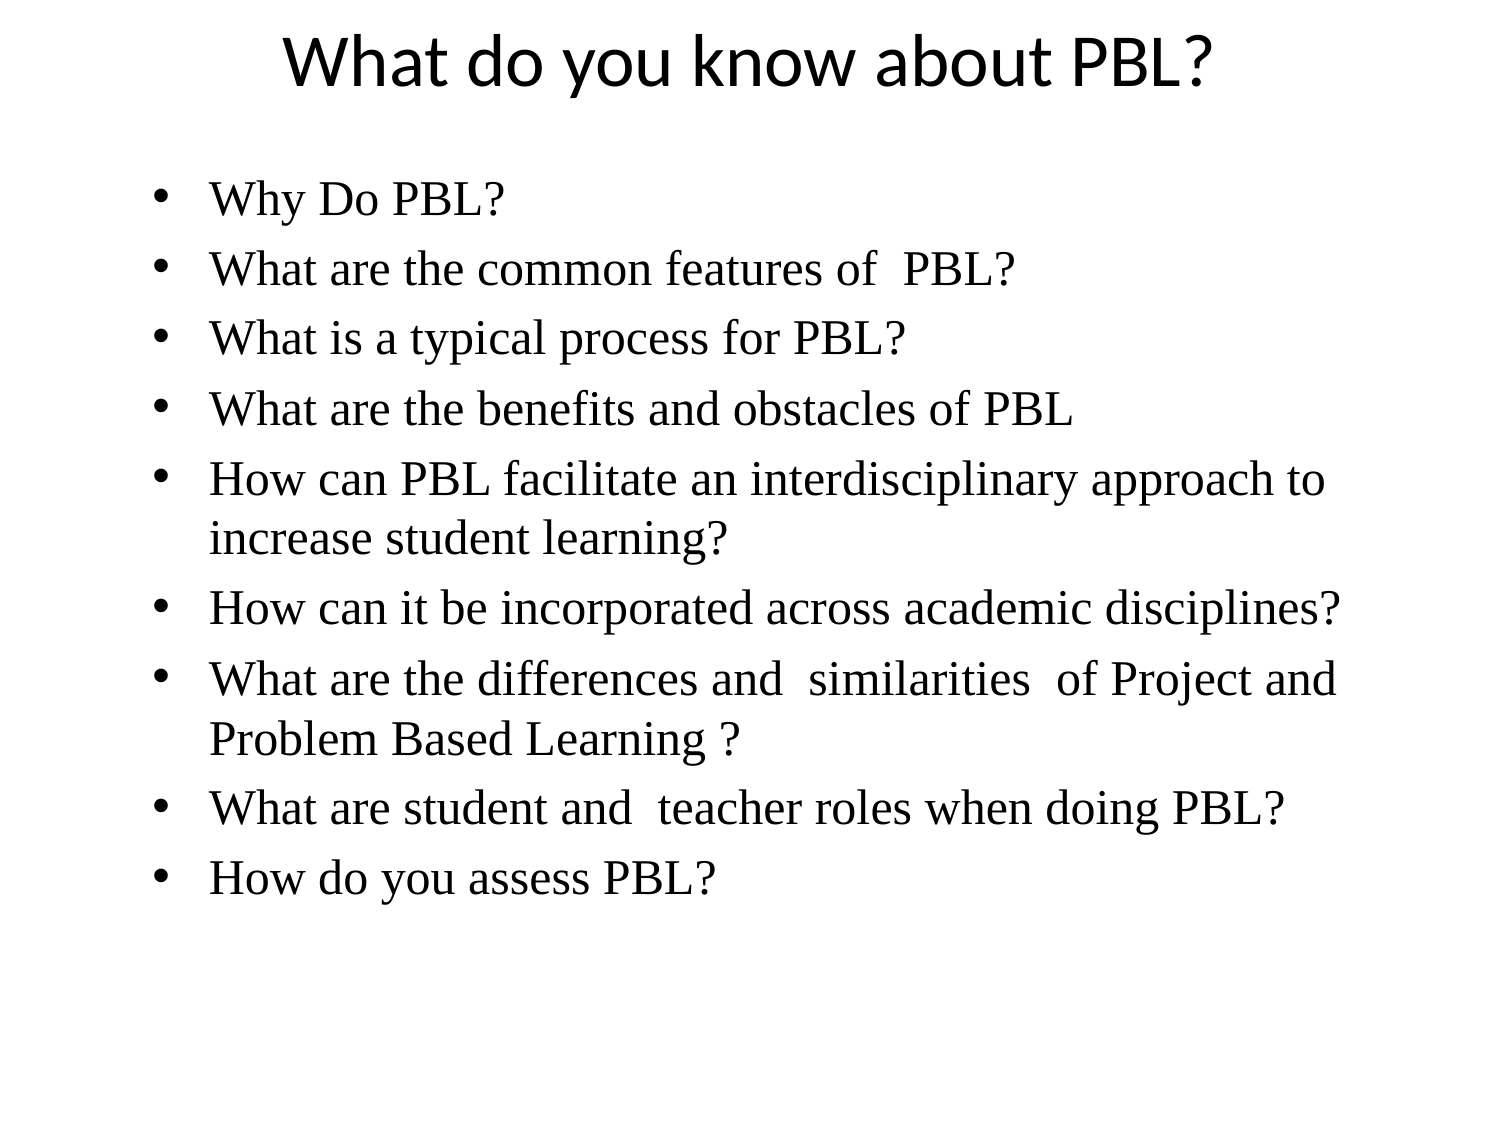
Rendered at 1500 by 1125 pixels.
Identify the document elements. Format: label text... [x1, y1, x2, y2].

list Why Do PBL? What are the common features of PBL? What is a typical process for PBL? What are the benefits and obstacles of PBL How can PBL facilitate an interdisciplinary approach to increase student learning? How can it be incorporated across academic disciplines? What are the differences and similarities of Project and Problem Based Learning ? What are student and teacher roles when doing PBL? How do you assess PBL? [137, 87, 1400, 913]
title What do you know about PBL? [0, 0, 1500, 113]
